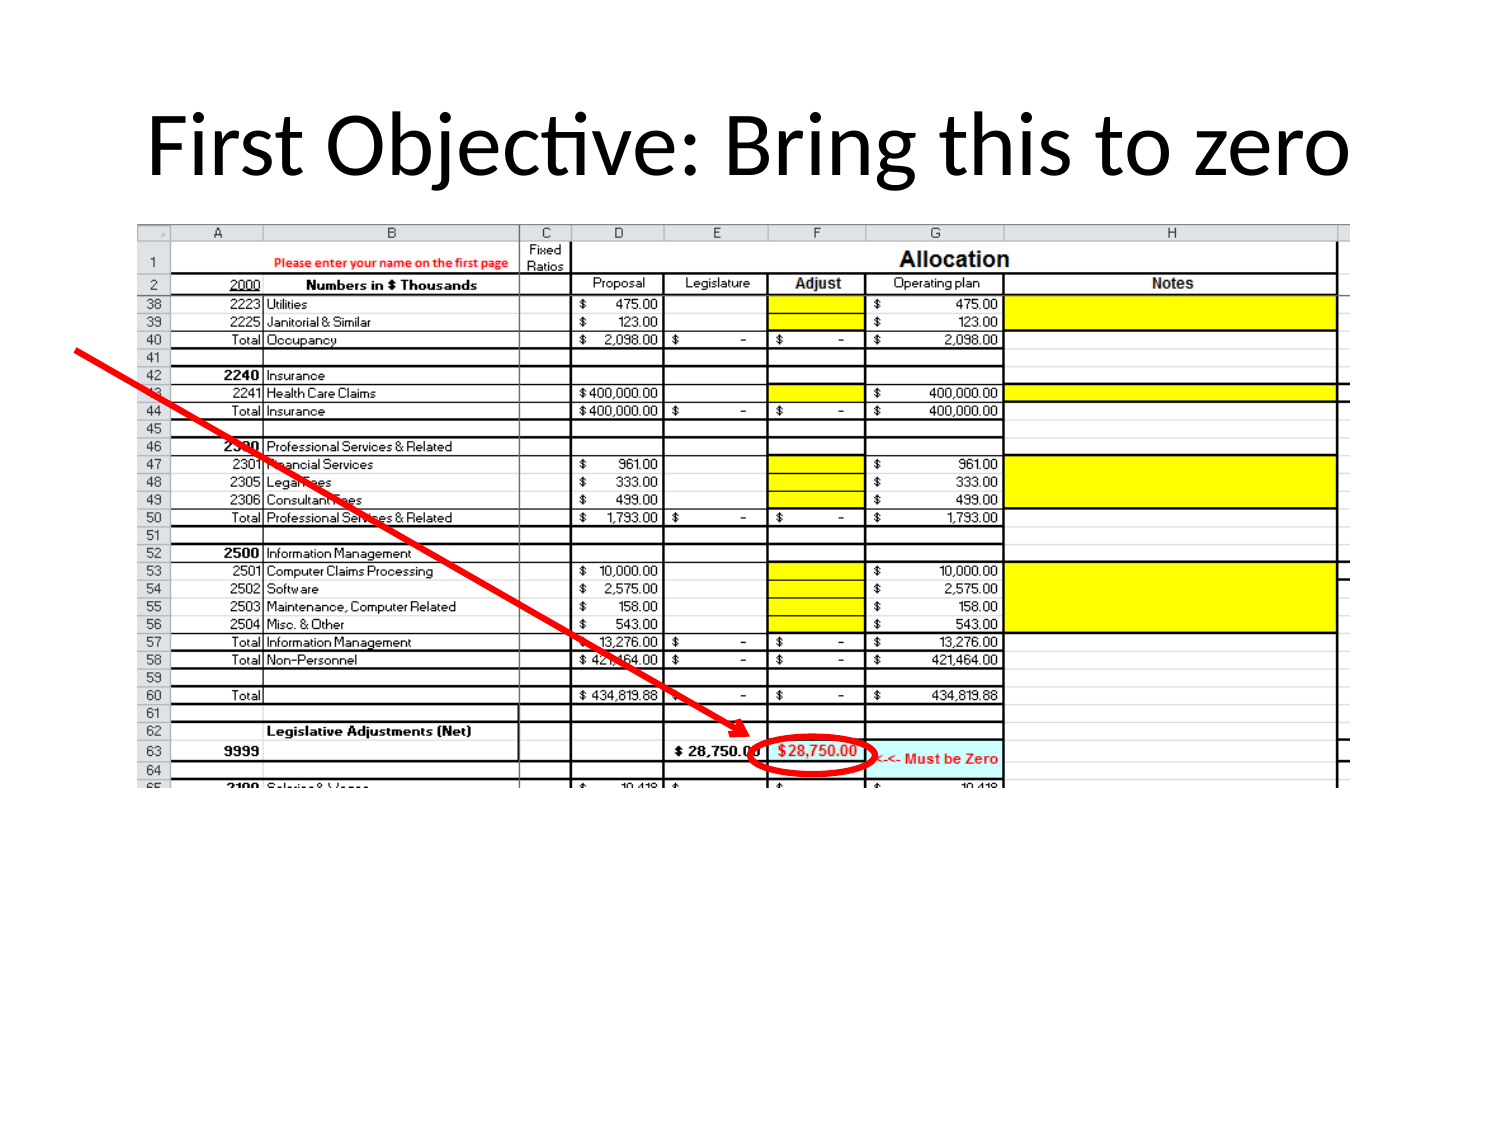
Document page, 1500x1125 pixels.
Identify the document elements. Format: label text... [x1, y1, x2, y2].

title First Objective: Bring this to zero [75, 45, 1425, 233]
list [137, 224, 1351, 789]
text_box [74, 349, 751, 737]
